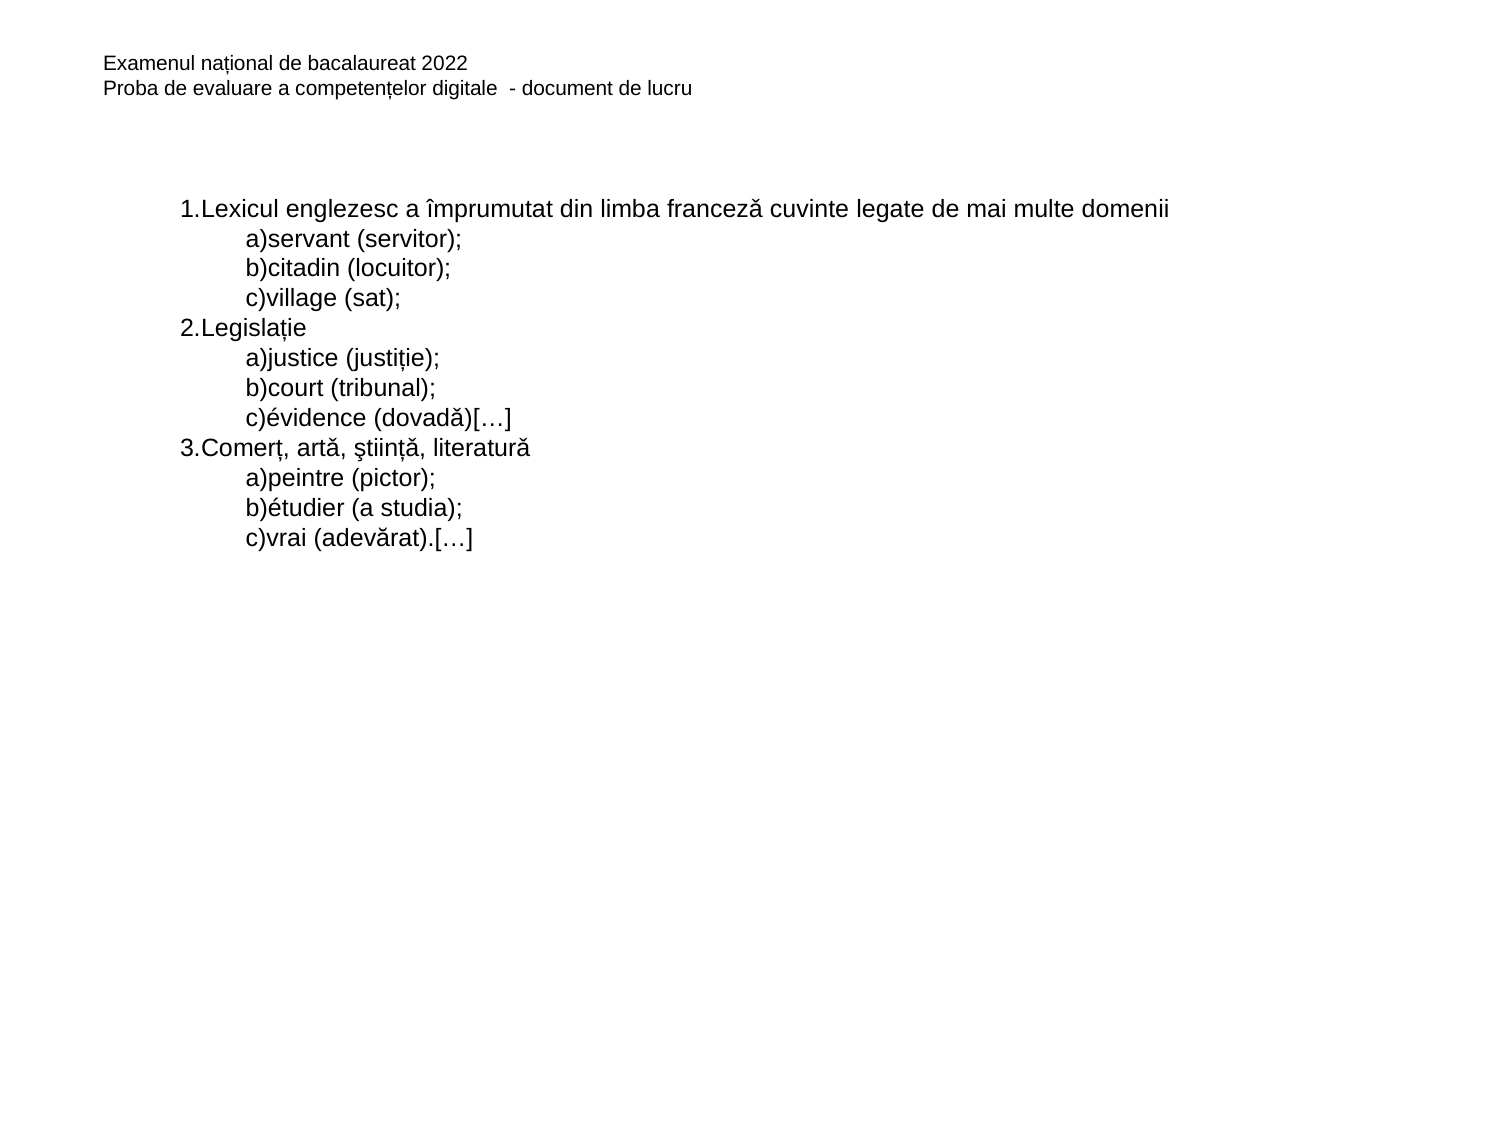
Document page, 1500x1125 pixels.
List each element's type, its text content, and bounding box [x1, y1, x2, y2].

list Lexicul englezesc a împrumutat din limba francezǎ cuvinte legate de mai multe domenii servant (servitor); citadin (locuitor); village (sat); Legislație justice (justiție); court (tribunal); évidence (dovadǎ)[…] Comerț, artǎ, ştiințǎ, literaturǎ peintre (pictor); étudier (a studia); vrai (adevărat).[…] [76, 184, 1428, 1050]
text_box Examenul național de bacalaureat 2022 Proba de evaluare a competențelor digitale - document de lucru [88, 42, 1376, 108]
